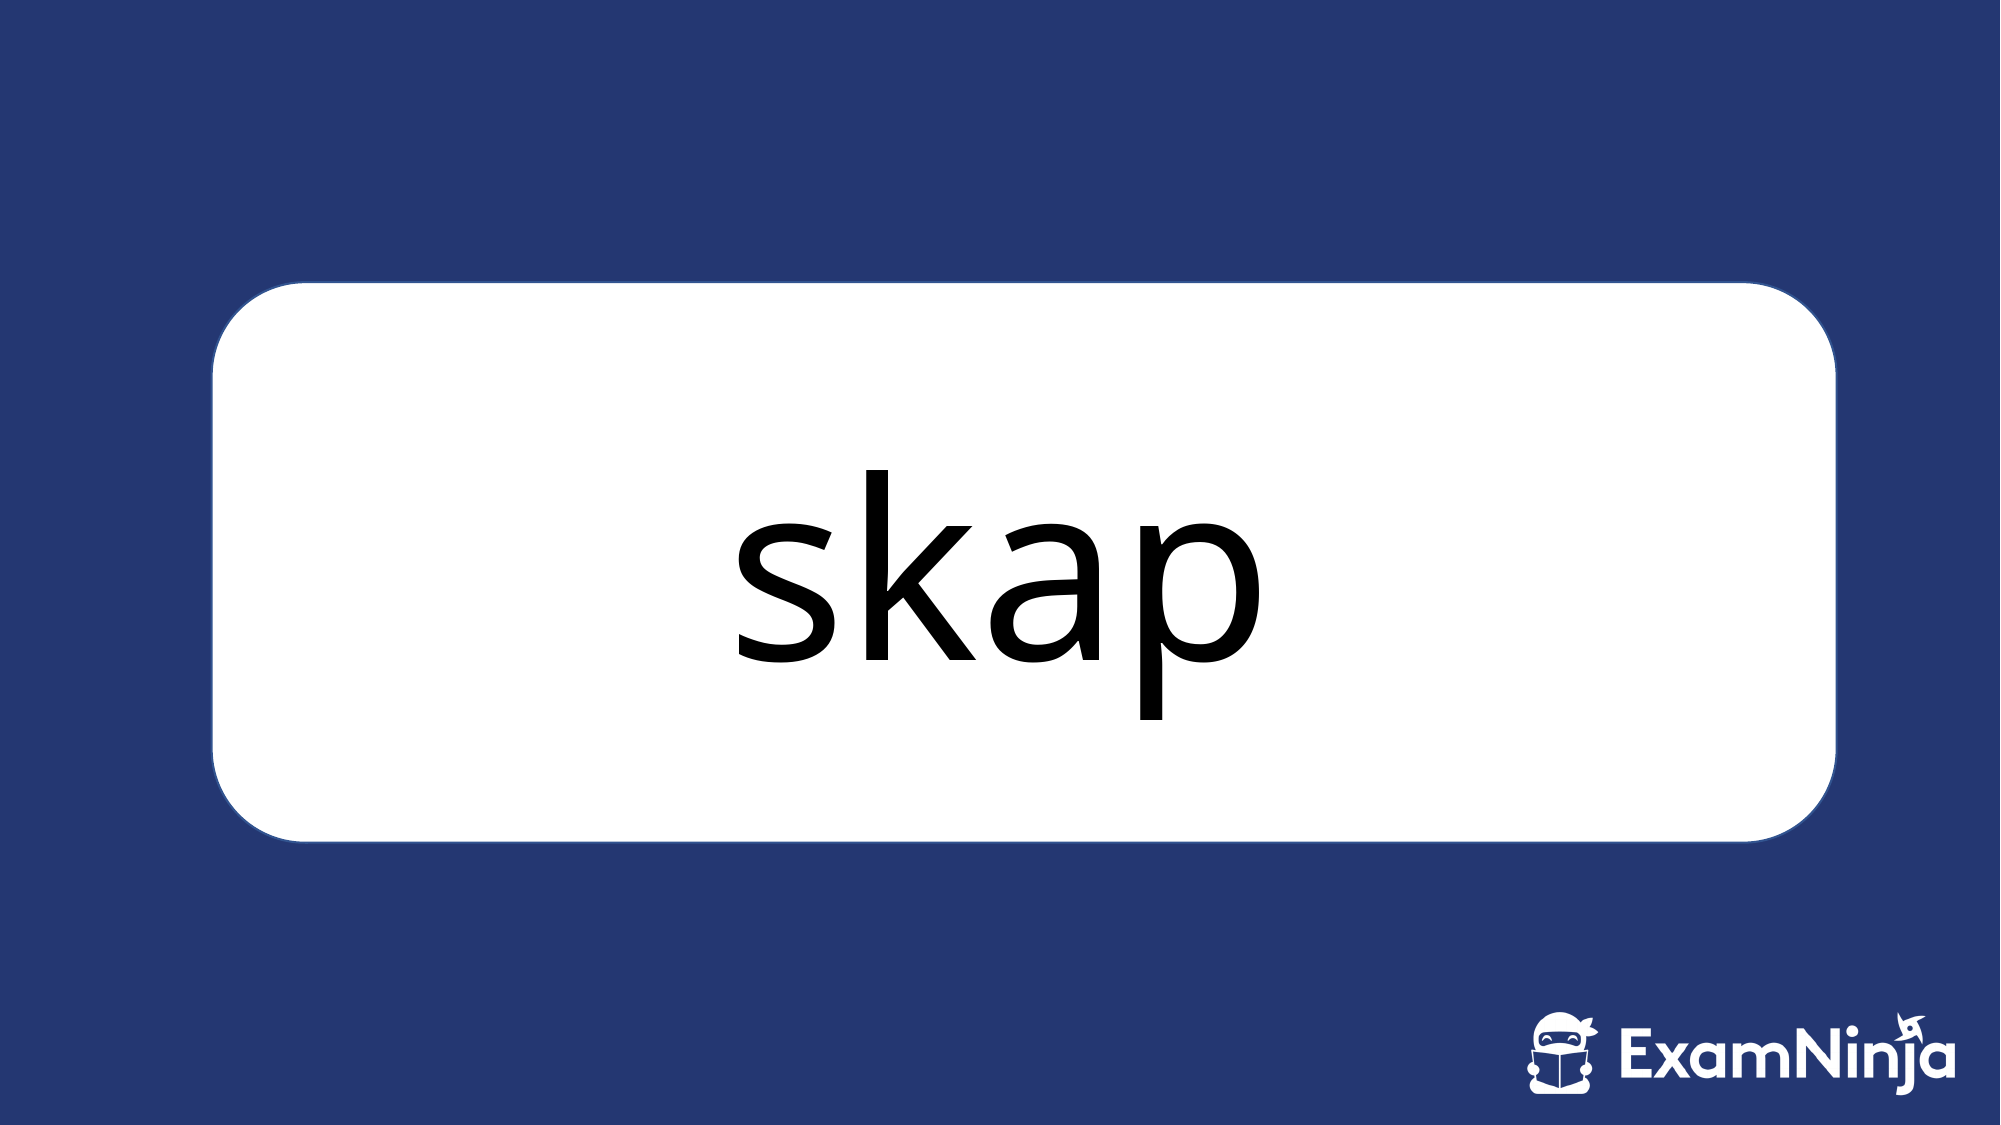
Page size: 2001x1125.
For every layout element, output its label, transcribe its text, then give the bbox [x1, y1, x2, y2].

text_box [210, 719, 1838, 844]
text_box [210, 281, 1838, 403]
picture [1501, 1003, 1979, 1102]
text_box skap [143, 403, 1857, 719]
